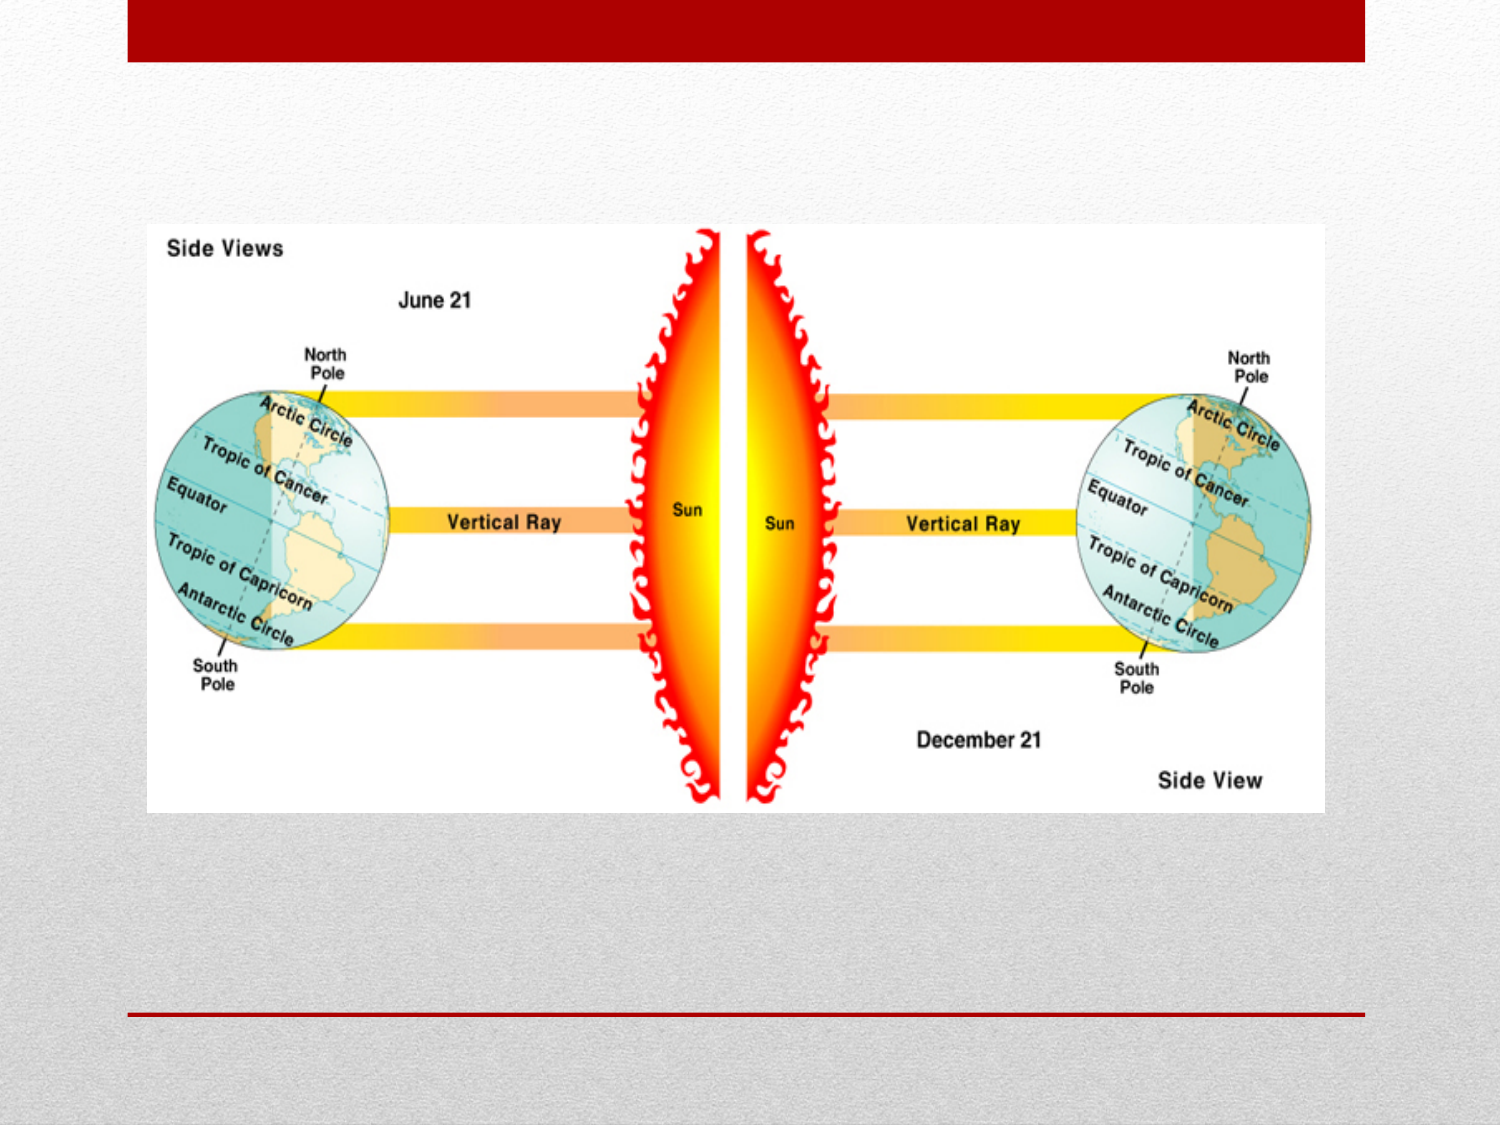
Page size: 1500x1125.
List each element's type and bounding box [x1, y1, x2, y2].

picture [147, 224, 1326, 814]
